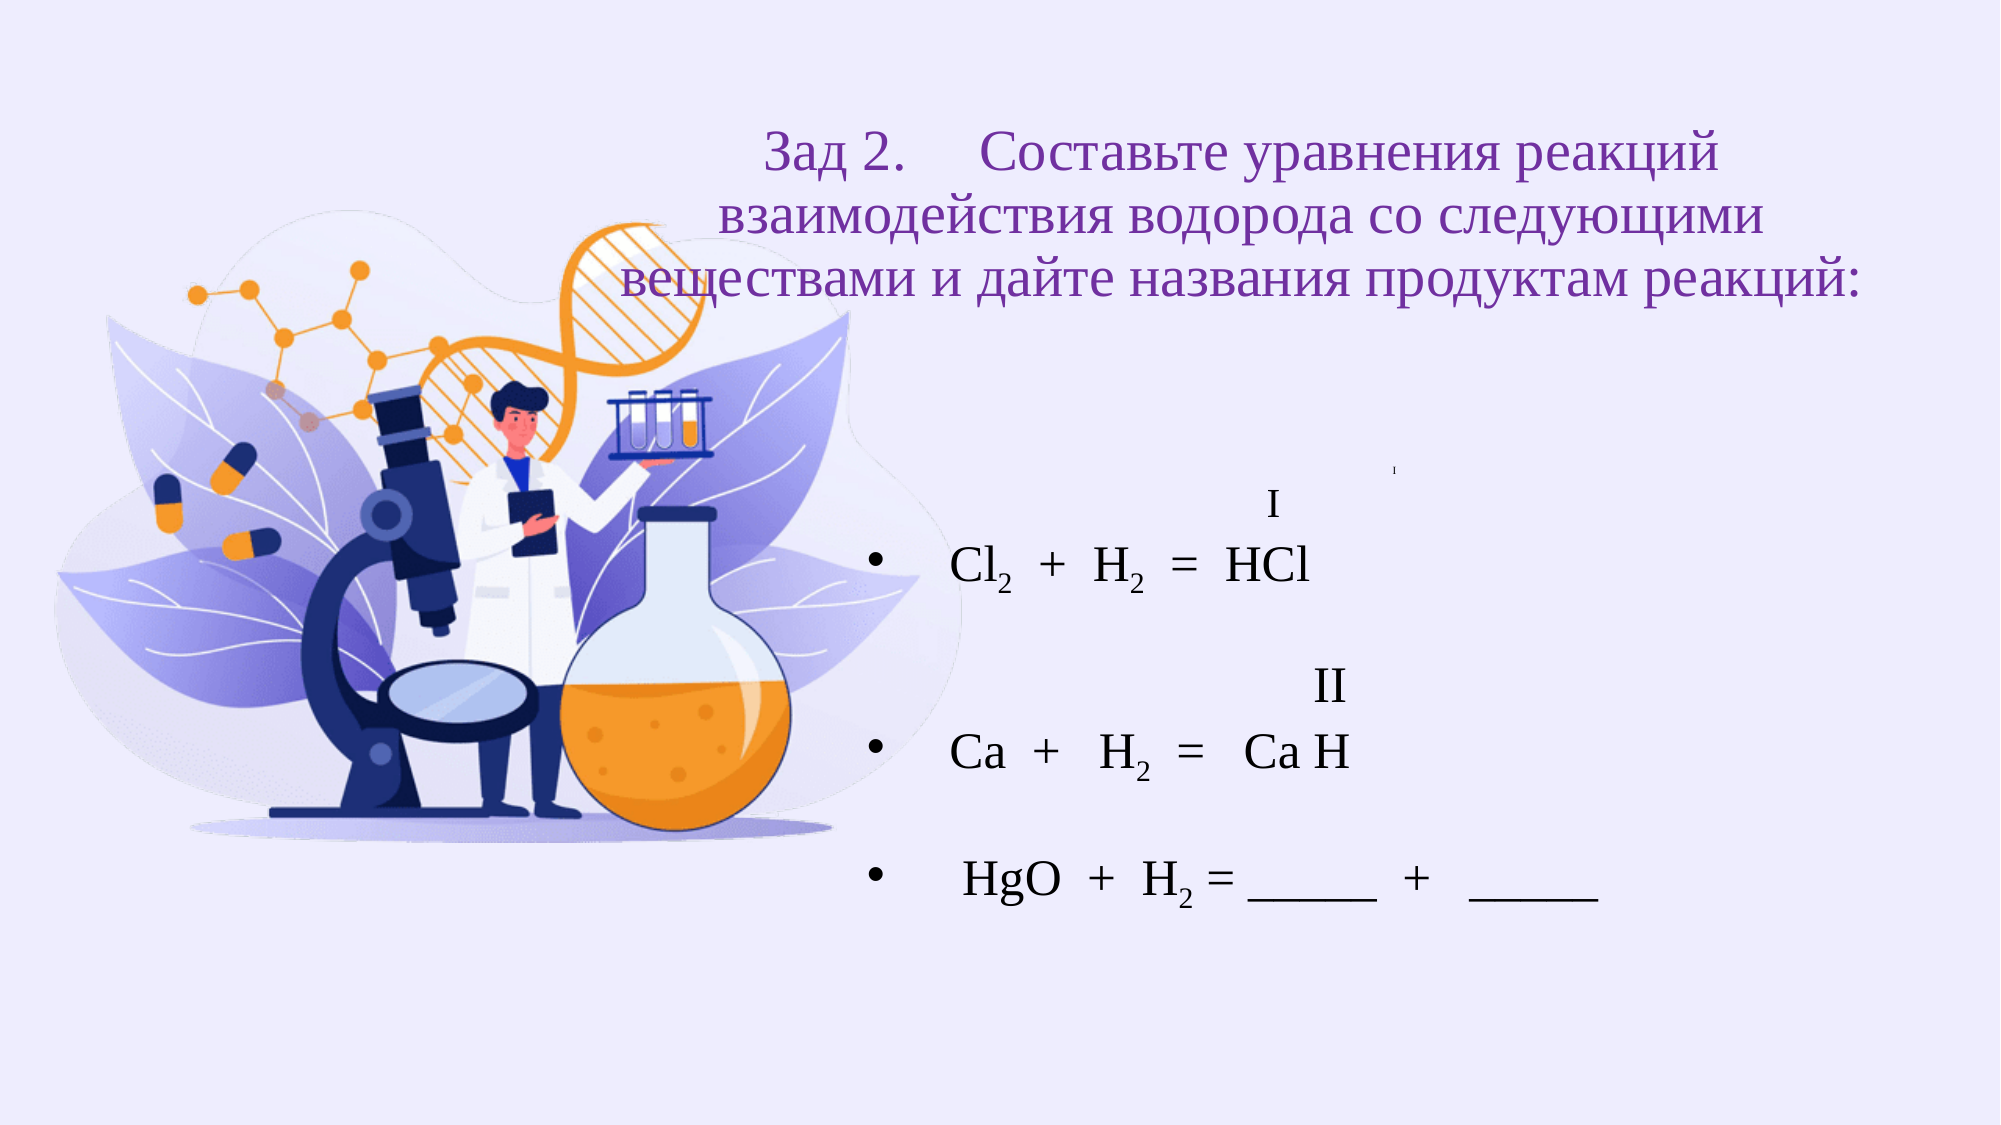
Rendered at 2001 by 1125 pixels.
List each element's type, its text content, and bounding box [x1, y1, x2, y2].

picture [41, 184, 979, 843]
title Зад 2. Составьте уравнения реакций взаимодействия водорода со следующими веществами и дайте названия продуктам реакций: [549, 75, 1935, 389]
subtitle I I Cl2 + H2 = HCl II Ca + H2 = Ca H HgO + H2 = _____ + _____ [851, 458, 1935, 967]
